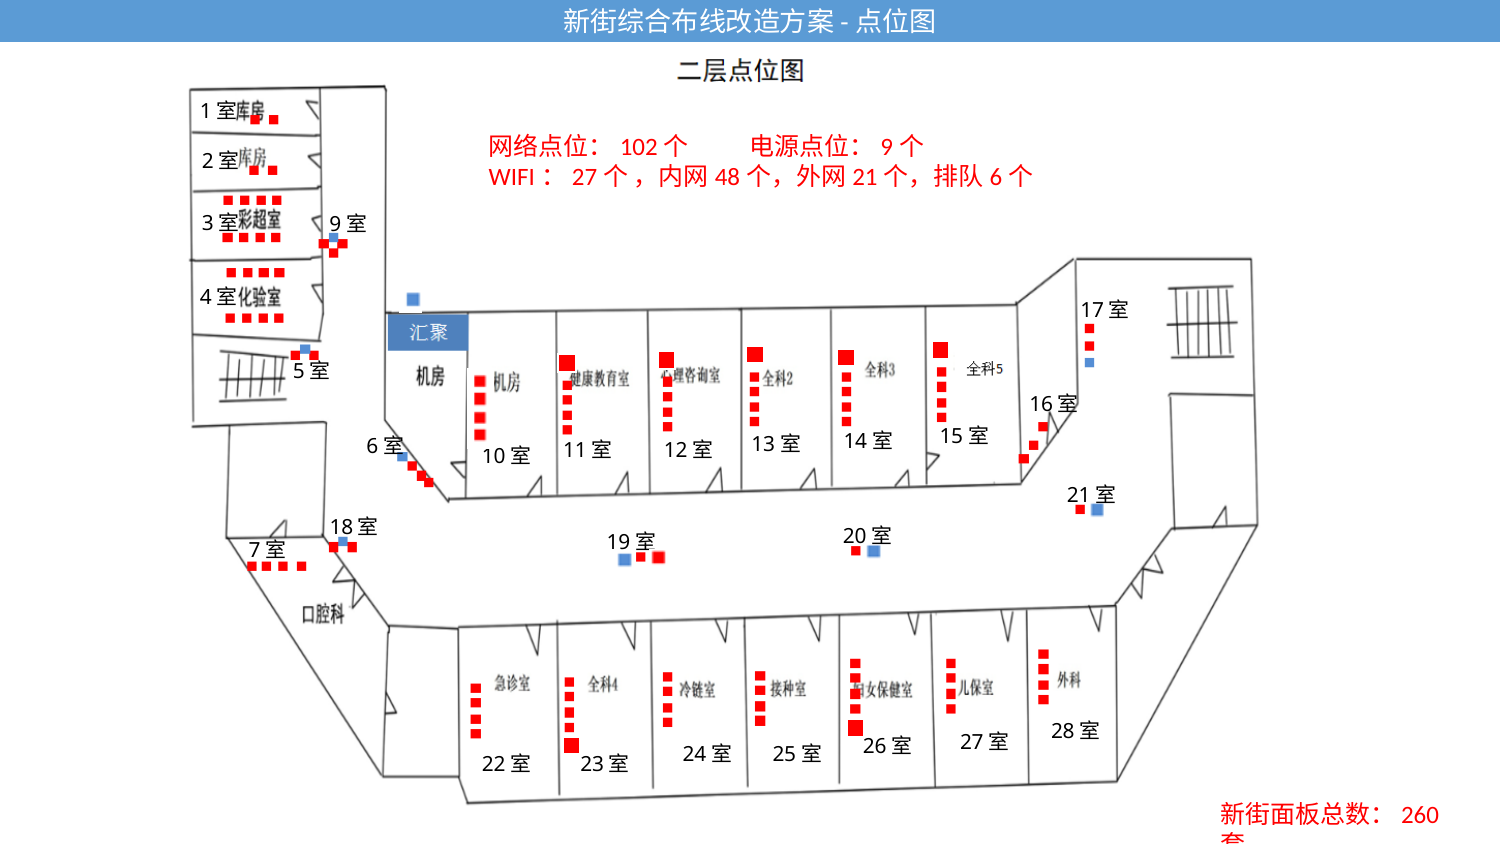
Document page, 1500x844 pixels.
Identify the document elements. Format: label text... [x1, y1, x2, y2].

text_box 新街面板总数：260套 [1205, 791, 1476, 844]
text_box 新街综合布线改造方案-点位图 [0, 0, 1500, 43]
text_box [178, 53, 1272, 819]
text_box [185, 90, 1150, 784]
